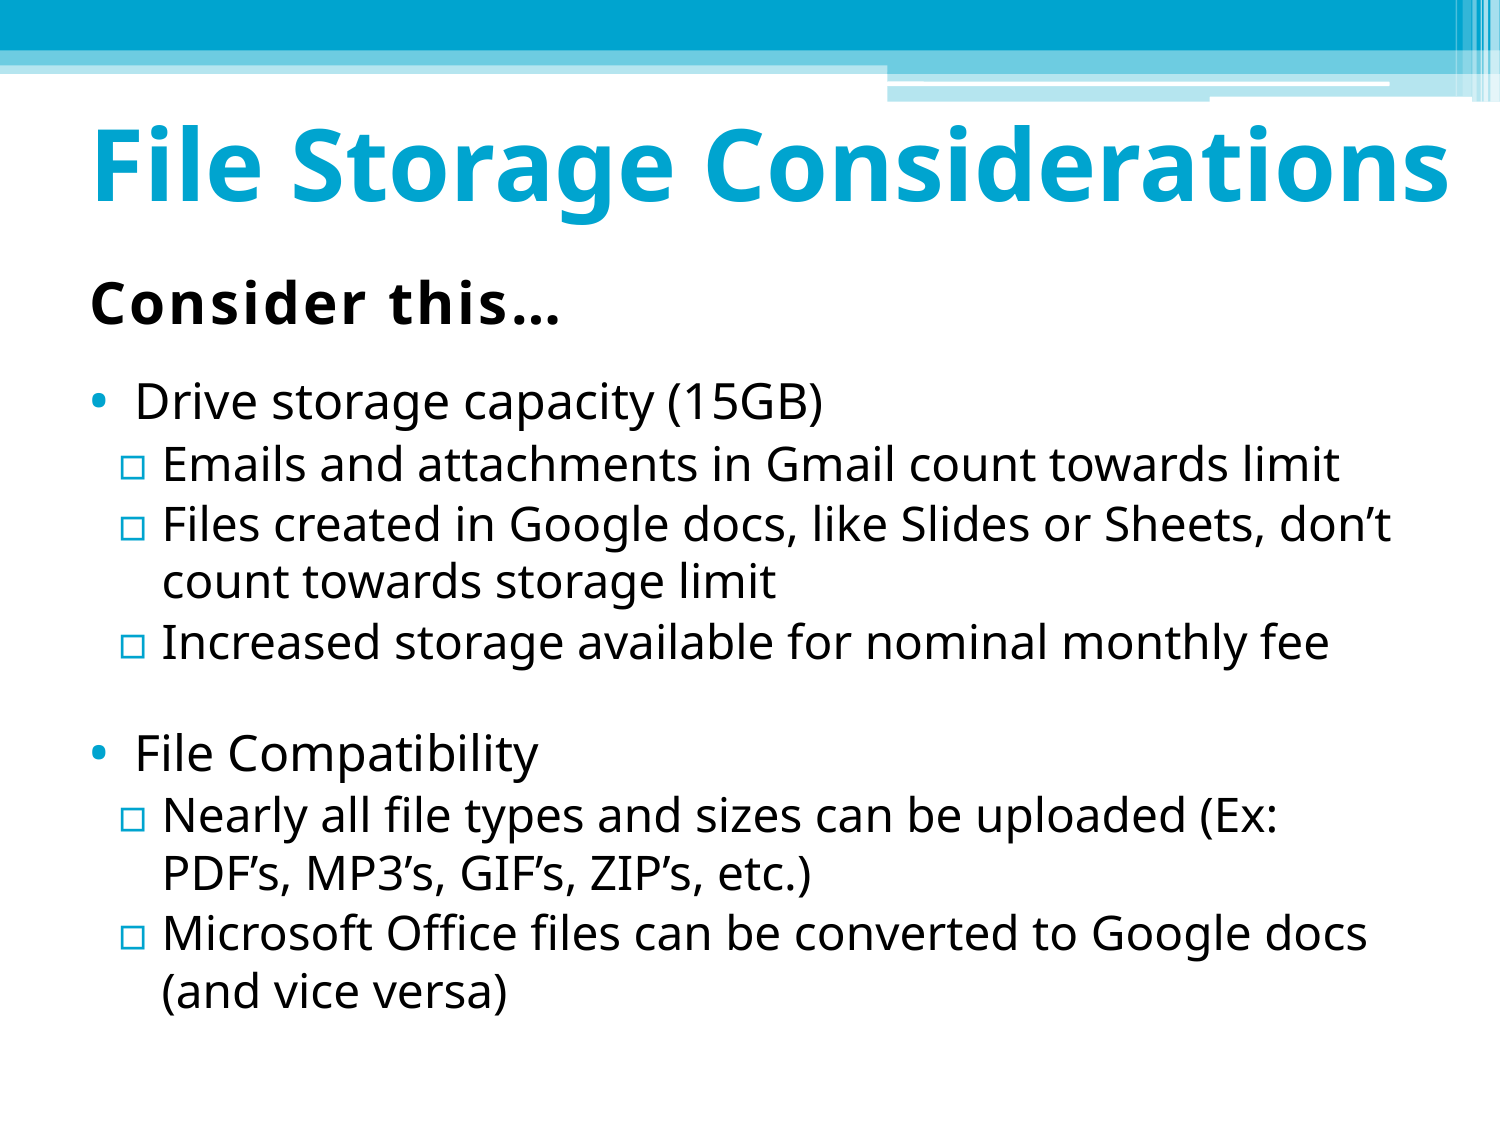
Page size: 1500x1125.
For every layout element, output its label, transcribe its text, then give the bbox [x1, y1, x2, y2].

list Consider this… Drive storage capacity (15GB) Emails and attachments in Gmail count towards limit Files created in Google docs, like Slides or Sheets, don’t count towards storage limit Increased storage available for nominal monthly fee File Compatibility Nearly all file types and sizes can be uploaded (Ex: PDF’s, MP3’s, GIF’s, ZIP’s, etc.) Microsoft Office files can be converted to Google docs (and vice versa) [75, 259, 1418, 1125]
title File Storage Considerations [75, 75, 1500, 248]
